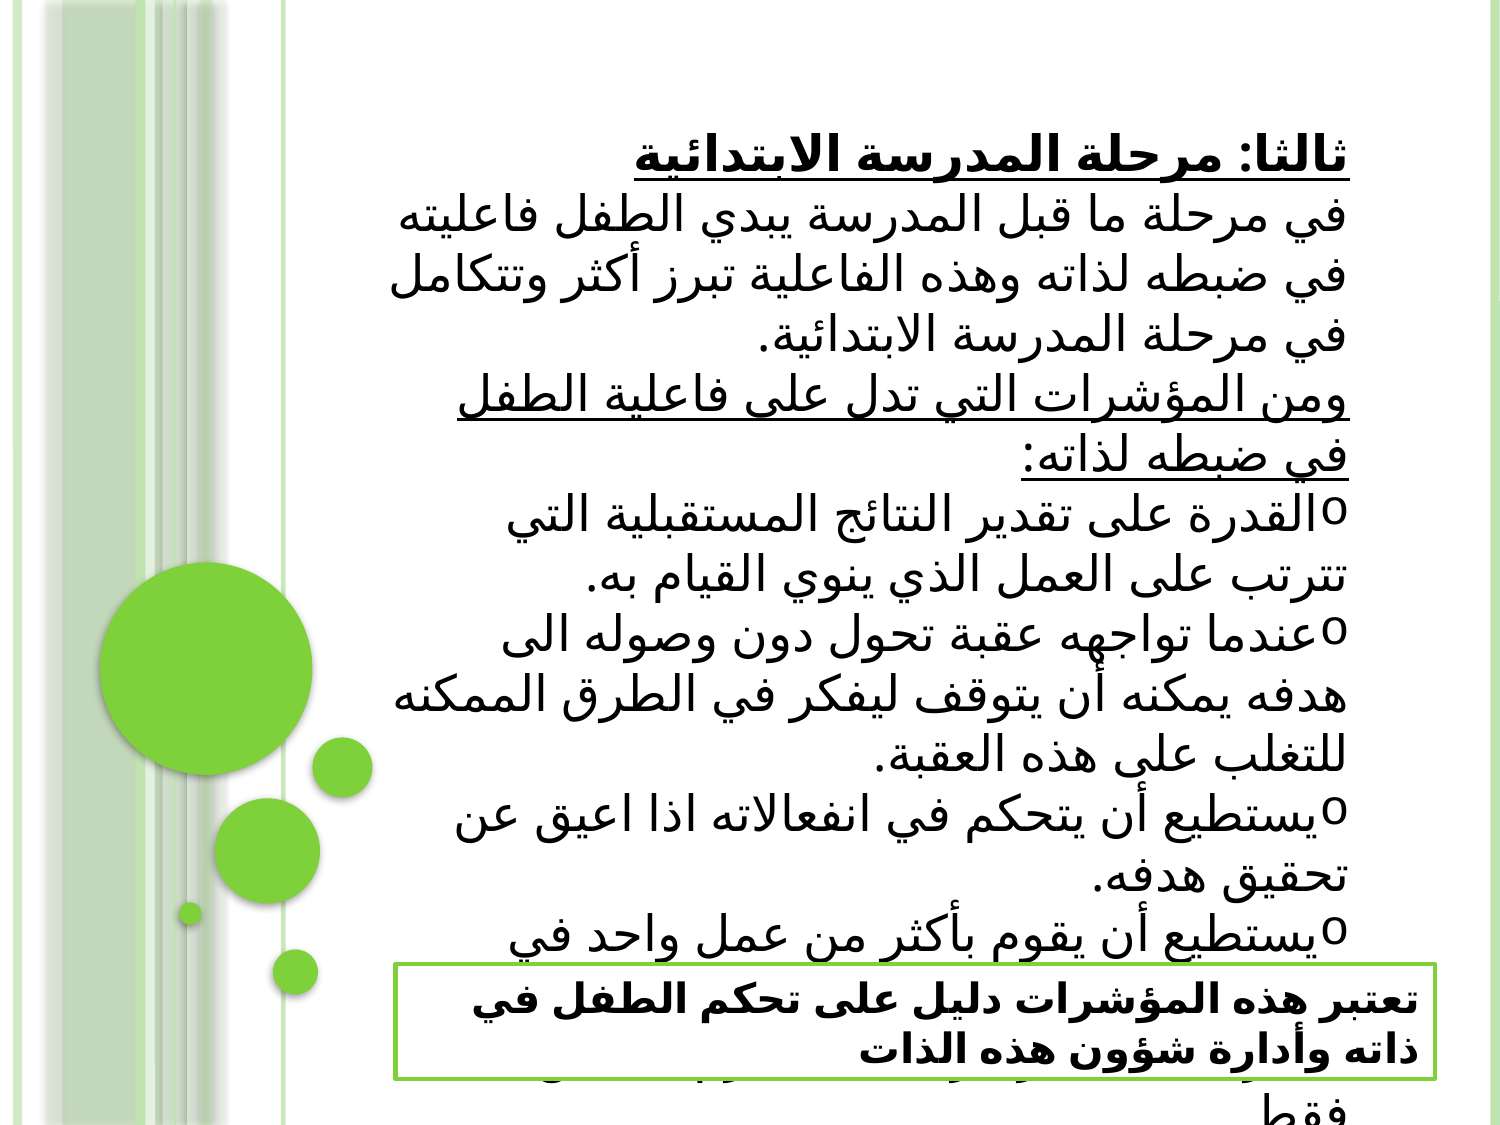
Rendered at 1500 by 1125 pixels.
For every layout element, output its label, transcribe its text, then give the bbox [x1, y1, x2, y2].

text_box تعتبر هذه المؤشرات دليل على تحكم الطفل في ذاته وأدارة شؤون هذه الذات [393, 962, 1437, 1081]
text_box ثالثا: مرحلة المدرسة الابتدائية في مرحلة ما قبل المدرسة يبدي الطفل فاعليته في ضبطه لذاته وهذه الفاعلية تبرز أكثر وتتكامل في مرحلة المدرسة الابتدائية. ومن المؤشرات التي تدل على فاعلية الطفل في ضبطه لذاته: القدرة على تقدير النتائج المستقبلية التي تترتب على العمل الذي ينوي القيام به. عندما تواجهه عقبة تحول دون وصوله الى هدفه يمكنه أن يتوقف ليفكر في الطرق الممكنه للتغلب على هذه العقبة. يستطيع أن يتحكم في انفعالاته اذا اعيق عن تحقيق هدفه. يستطيع أن يقوم بأكثر من عمل واحد في الوقت الواحد عندما تكون هذه الأعمال بسيطة. قدرته على التركيز على ما يلزم لتحقيق هدفه فقط. [371, 113, 1365, 1125]
